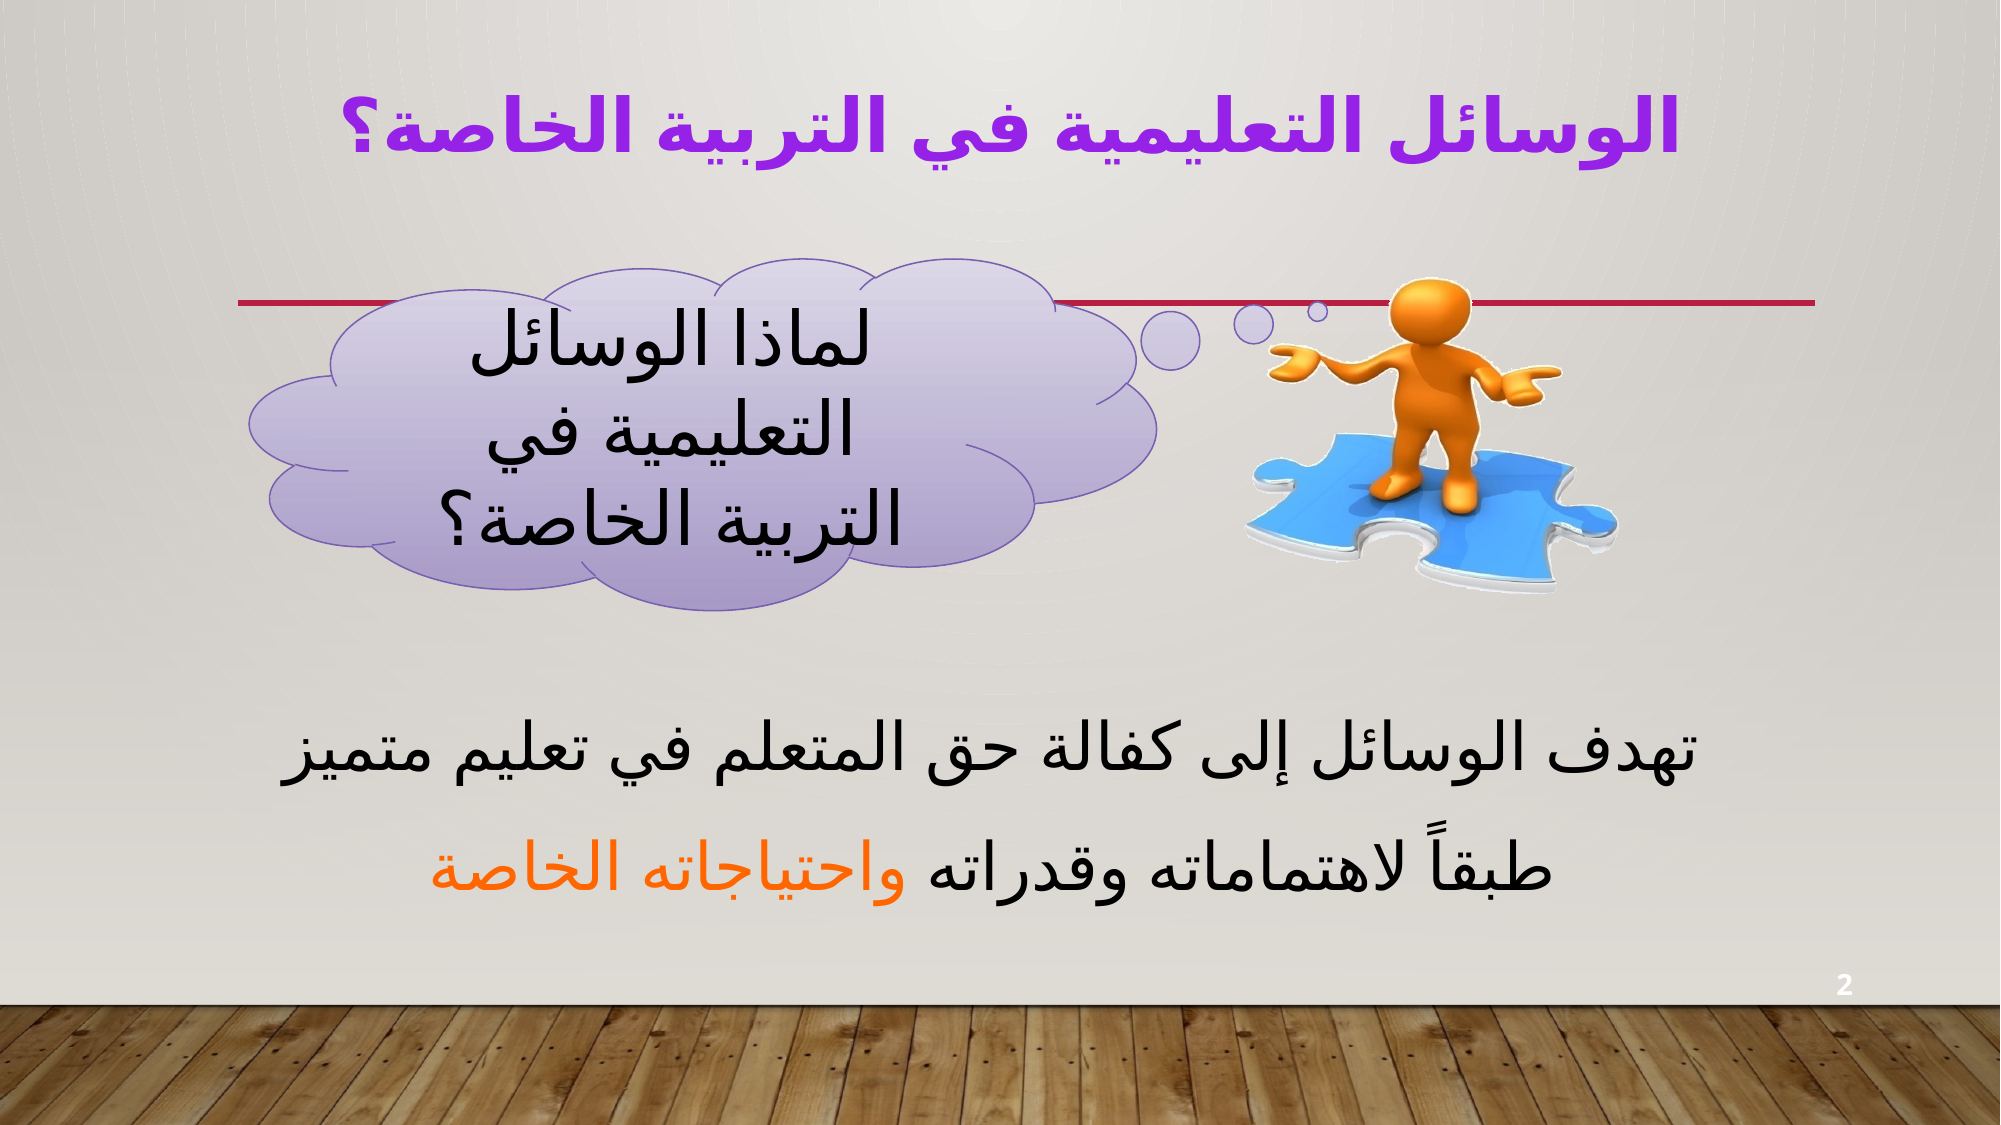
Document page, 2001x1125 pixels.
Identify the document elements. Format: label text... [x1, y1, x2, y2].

title الوسائل التعليمية في التربية الخاصة؟ [111, 80, 1912, 226]
picture [1104, 257, 1735, 613]
text_box 2 [1778, 940, 1912, 1026]
picture [0, 1005, 2000, 1125]
text_box لماذا الوسائل التعليمية في التربية الخاصة؟ [248, 258, 1104, 612]
text_box تهدف الوسائل إلى كفالة حق المتعلم في تعليم متميز طبقاً لاهتماماته وقدراته واحتياجاته الخاصة [249, 656, 1735, 911]
